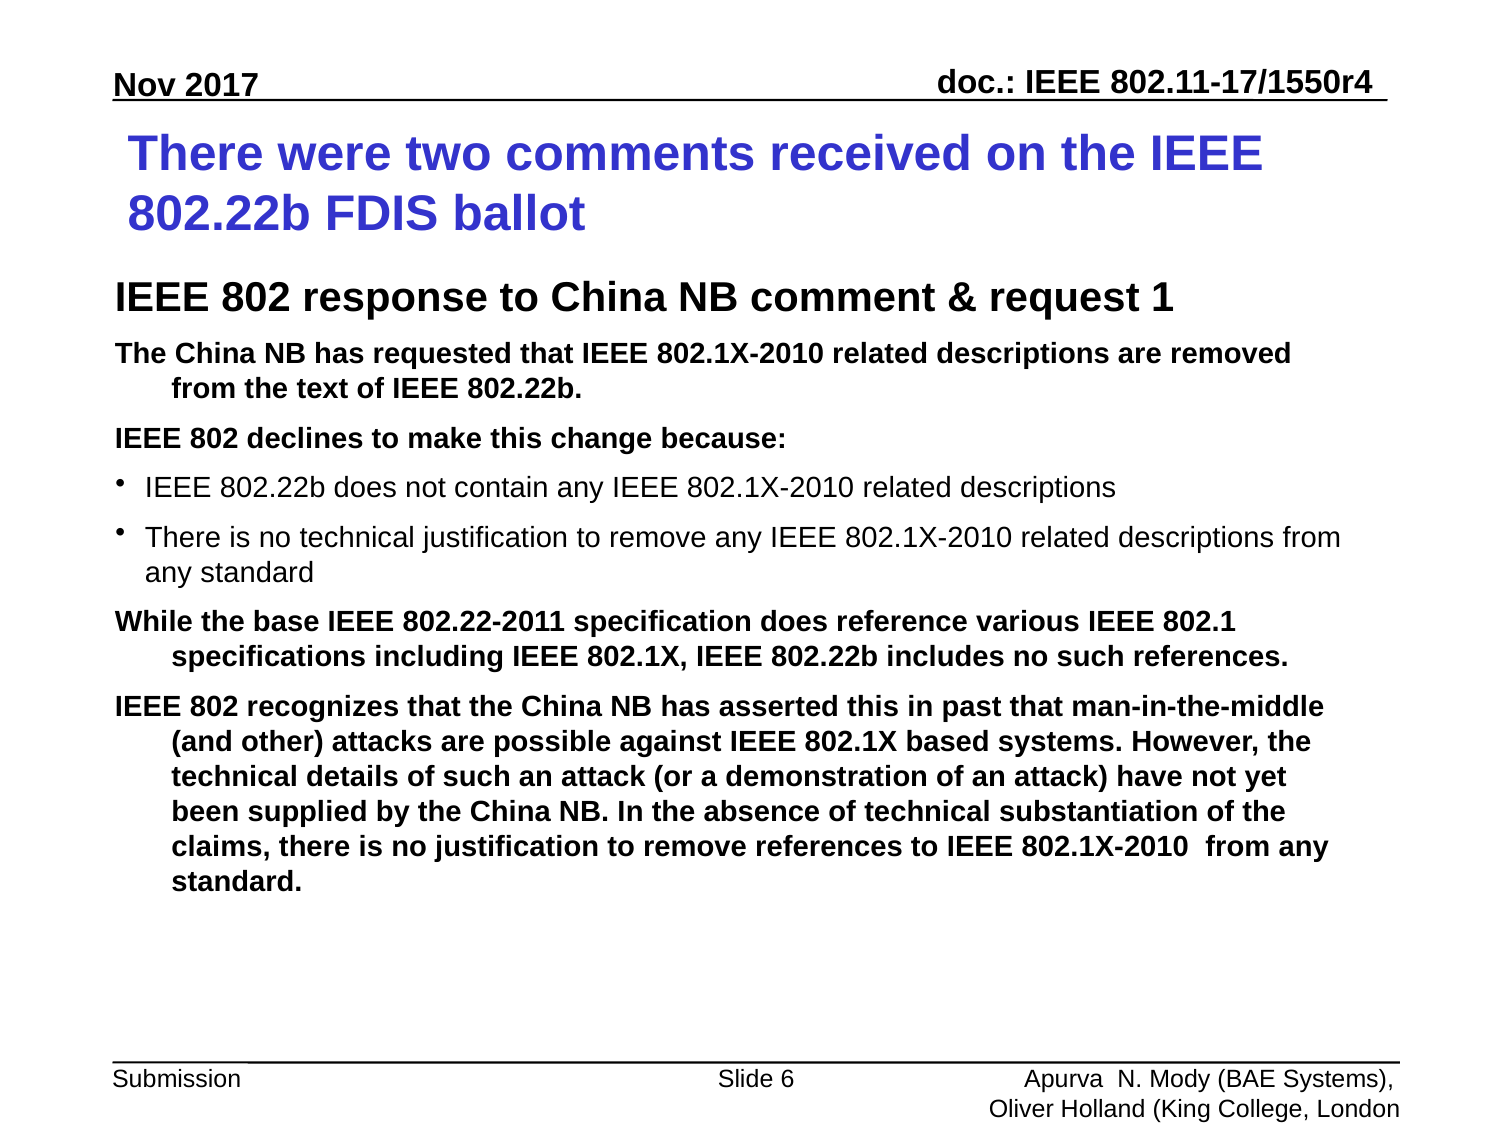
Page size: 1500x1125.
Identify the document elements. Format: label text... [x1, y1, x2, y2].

footer Apurva N. Mody (BAE Systems), Oliver Holland (King College, London [979, 1061, 1402, 1124]
slide_number Slide 6 [709, 1061, 803, 1093]
list IEEE 802 response to China NB comment & request 1 The China NB has requested that IEEE 802.1X-2010 related descriptions are removed from the text of IEEE 802.22b. IEEE 802 declines to make this change because: IEEE 802.22b does not contain any IEEE 802.1X-2010 related descriptions There is no technical justification to remove any IEEE 802.1X-2010 related descriptions from any standard While the base IEEE 802.22-2011 specification does reference various IEEE 802.1 specifications including IEEE 802.1X, IEEE 802.22b includes no such references. IEEE 802 recognizes that the China NB has asserted this in past that man-in-the-middle (and other) attacks are possible against IEEE 802.1X based systems. However, the technical details of such an attack (or a demonstration of an attack) have not yet been supplied by the China NB. In the absence of technical substantiation of the claims, there is no justification to remove references to IEEE 802.1X-2010 from any standard. [99, 262, 1375, 938]
title There were two comments received on the IEEE 802.22b FDIS ballot [112, 112, 1388, 288]
